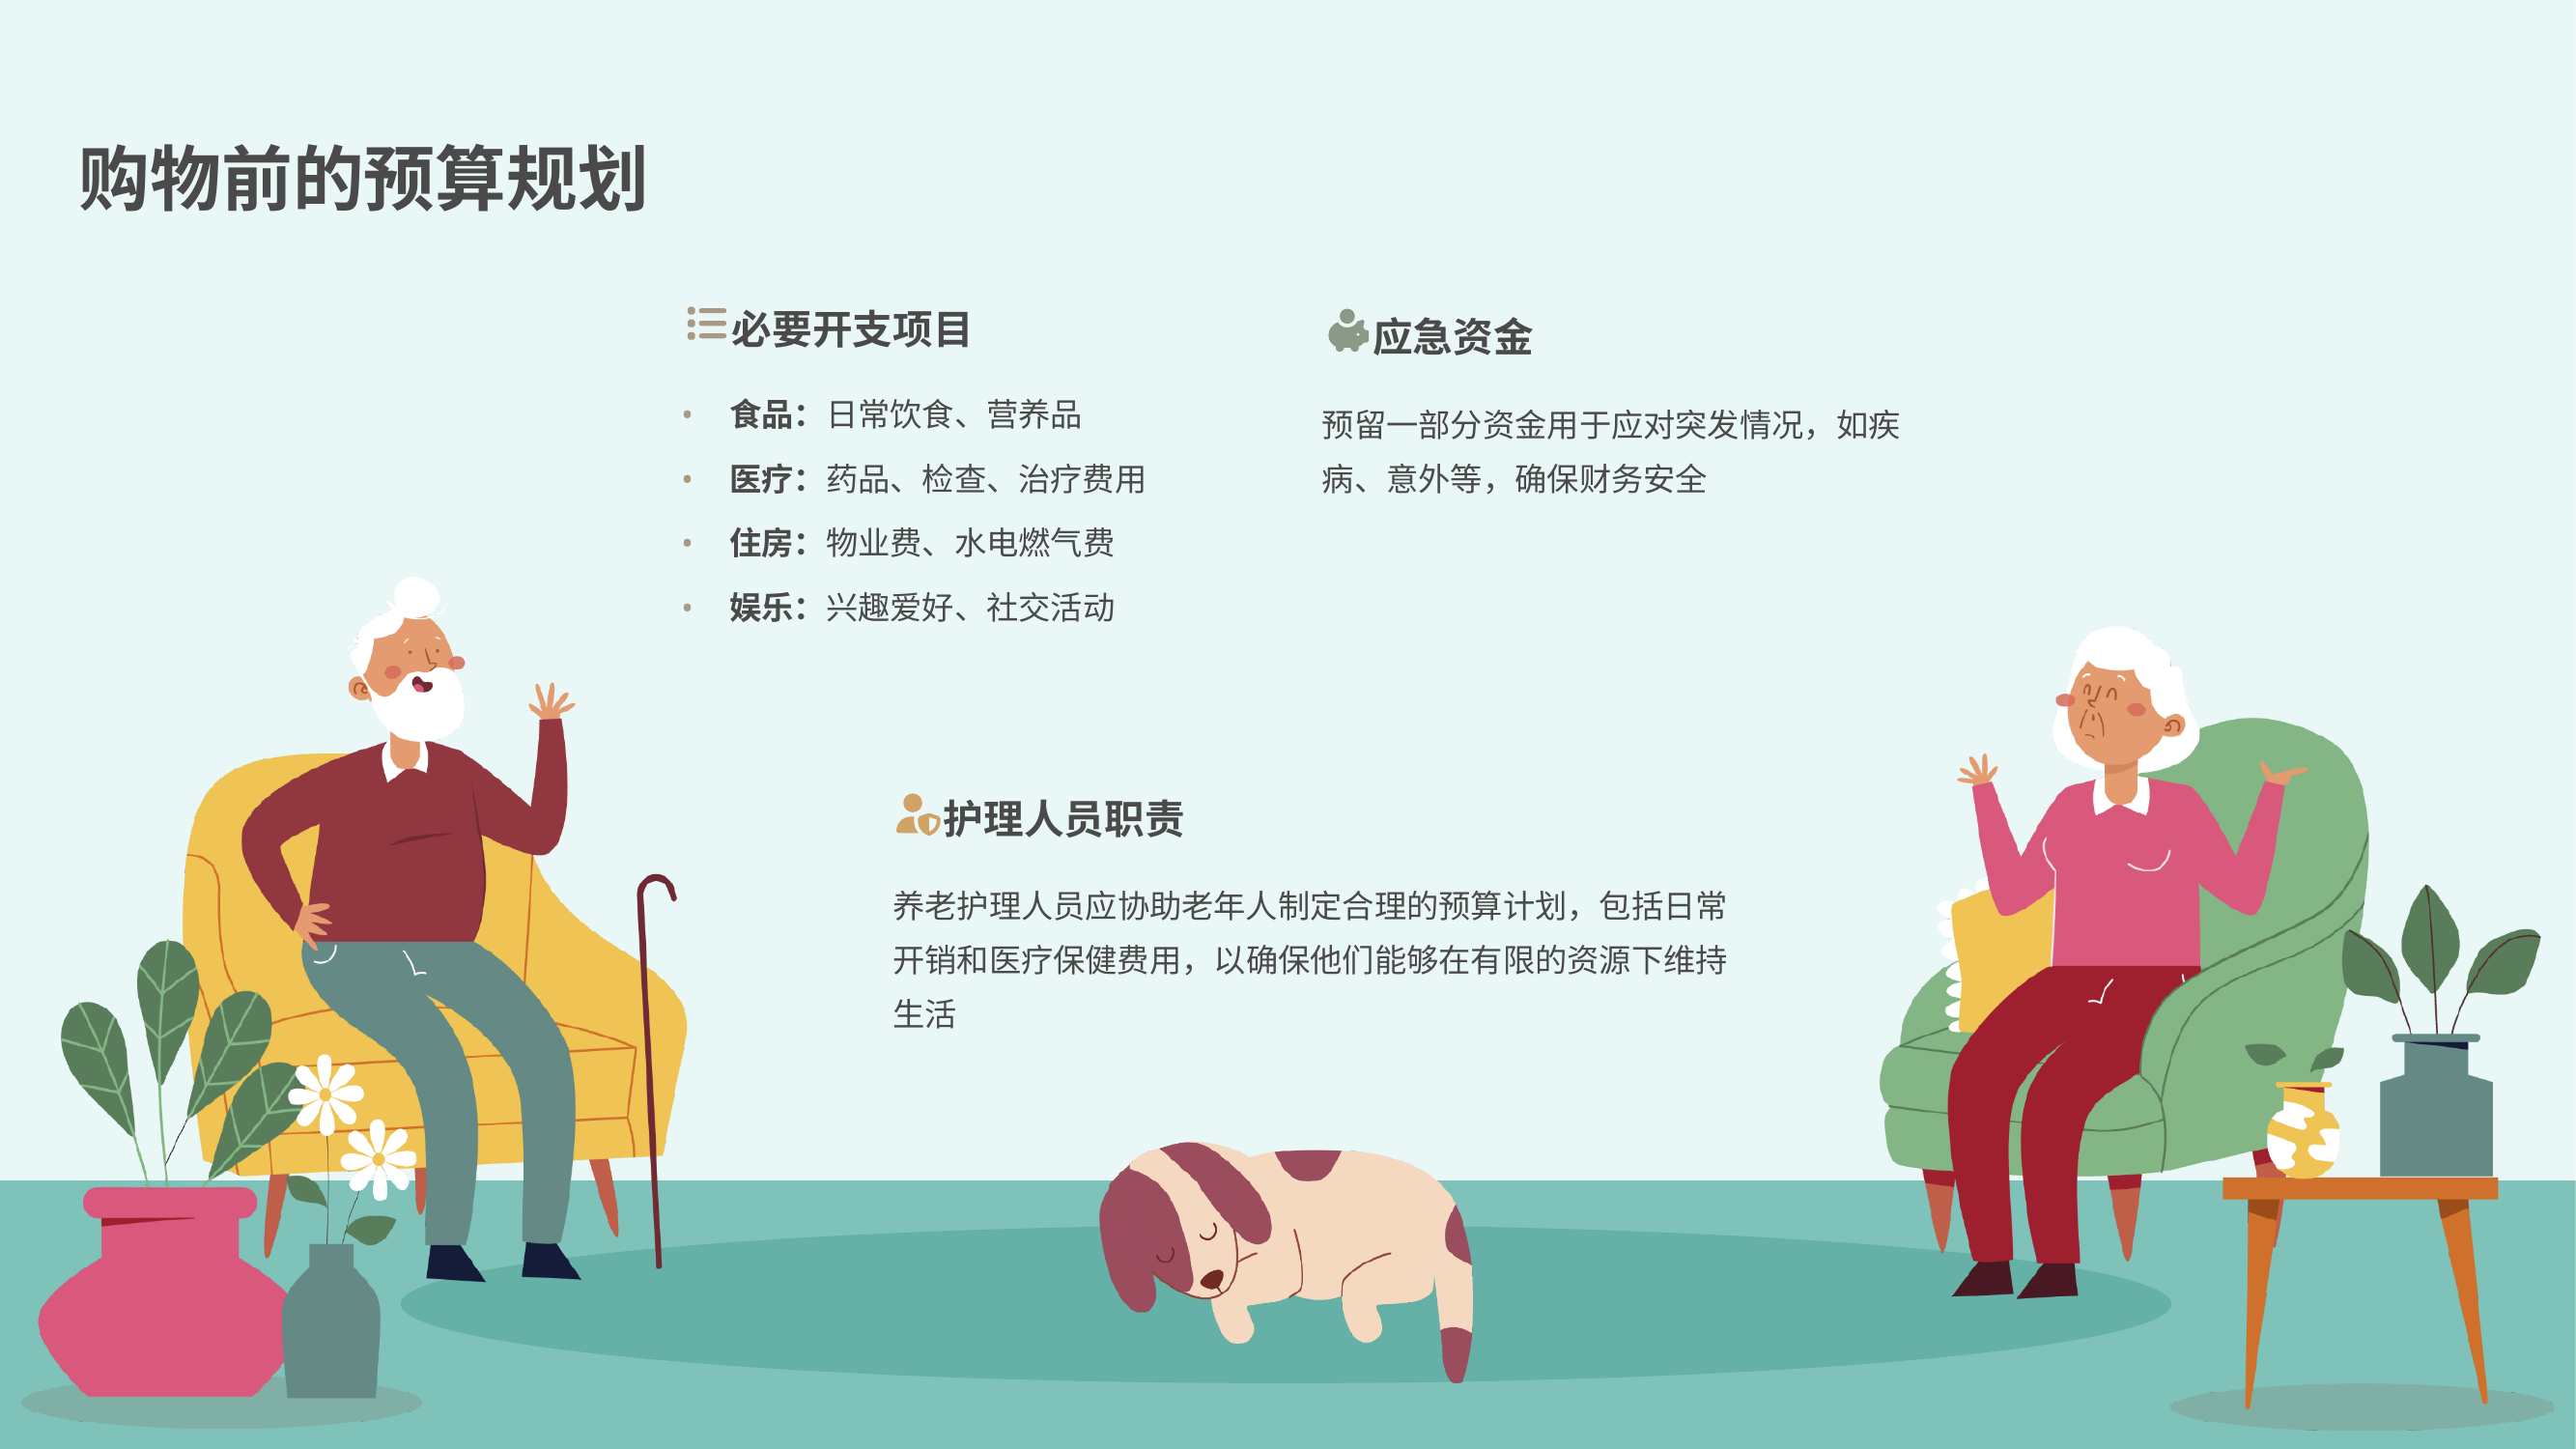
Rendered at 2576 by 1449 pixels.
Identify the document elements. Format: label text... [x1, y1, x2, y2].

text_box [903, 793, 922, 812]
picture [1793, 611, 2555, 1431]
text_box 养老护理人员应协助老年人制定合理的预算计划，包括日常开销和医疗保健费用，以确保他们能够在有限的资源下维持生活 [892, 873, 1744, 1031]
text_box [1340, 308, 1355, 325]
picture [1099, 1141, 1473, 1383]
text_box [1328, 320, 1370, 352]
text_box 护理人员职责 [943, 784, 1748, 841]
text_box 预留一部分资金用于应对突发情况，如疾病、意外等，确保财务安全 [1321, 391, 1927, 497]
picture [21, 577, 782, 1431]
text_box [918, 812, 941, 837]
text_box [687, 319, 695, 327]
text_box • [681, 447, 729, 497]
text_box • [681, 384, 729, 433]
text_box • [681, 577, 729, 626]
text_box 必要开支项目 [731, 295, 1537, 352]
text_box 购物前的预算规划 [78, 142, 2533, 222]
text_box • [681, 512, 729, 561]
text_box 食品：日常饮食、营养品 [729, 384, 1102, 433]
text_box [687, 306, 695, 315]
text_box 应急资金 [1373, 302, 2178, 360]
text_box 住房：物业费、水电燃气费 [729, 512, 1135, 561]
text_box [698, 333, 727, 339]
text_box [698, 308, 727, 314]
text_box [687, 331, 695, 340]
text_box 娱乐：兴趣爱好、社交活动 [729, 577, 1135, 626]
text_box [698, 321, 727, 327]
text_box 医疗：药品、检查、治疗费用 [729, 447, 1167, 497]
text_box [896, 816, 919, 834]
